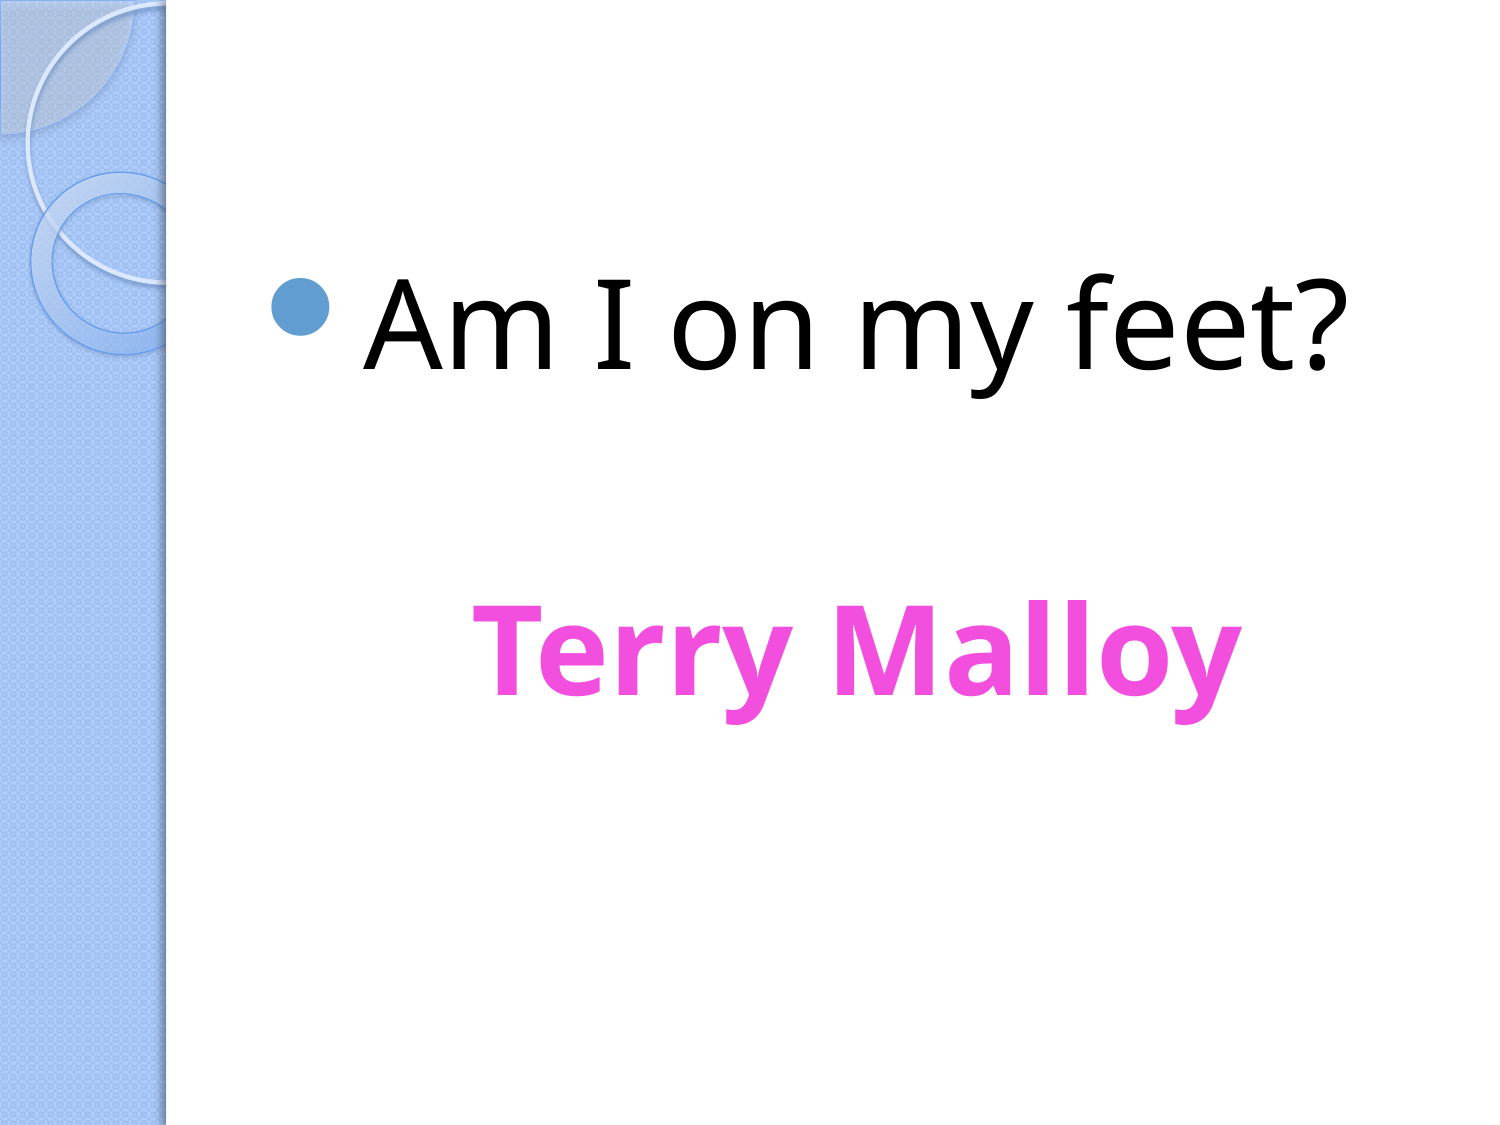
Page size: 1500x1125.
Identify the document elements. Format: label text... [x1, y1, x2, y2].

list Am I on my feet? Terry Malloy [235, 237, 1466, 1025]
